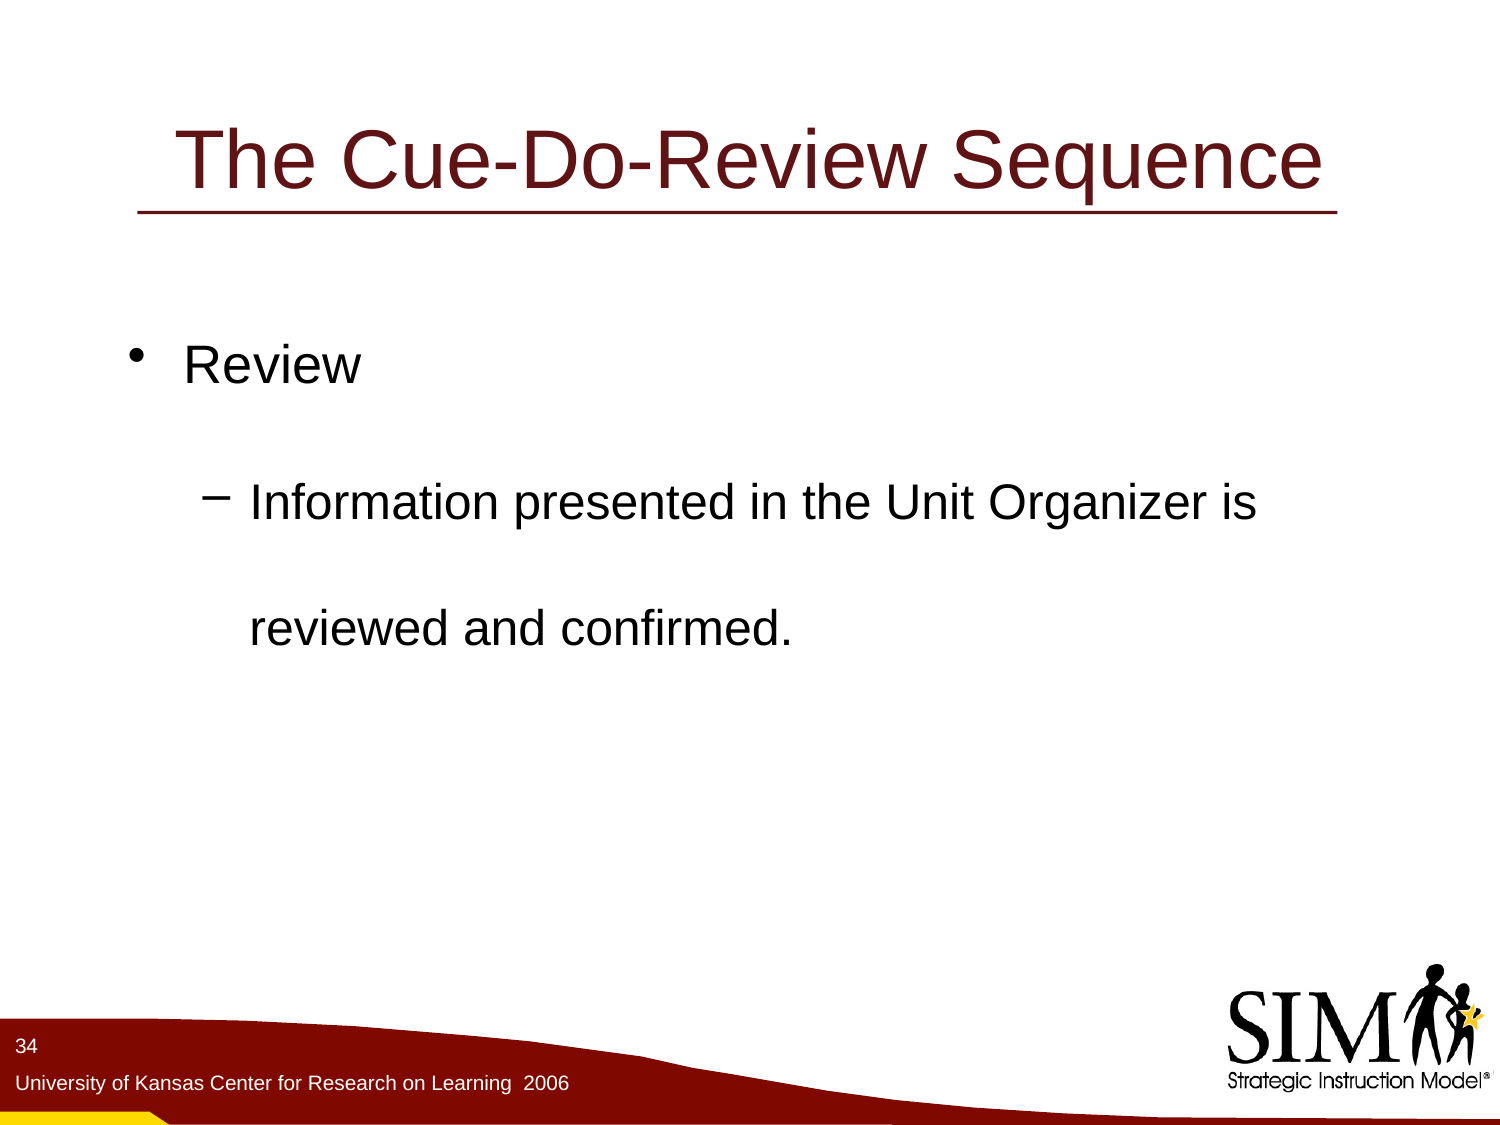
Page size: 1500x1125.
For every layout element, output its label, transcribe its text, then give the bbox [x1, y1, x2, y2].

list Review Information presented in the Unit Organizer is reviewed and confirmed. [112, 249, 1388, 901]
footer University of Kansas Center for Research on Learning 2006 [0, 1062, 626, 1101]
slide_number 34 [0, 1024, 313, 1062]
title The Cue-Do-Review Sequence [112, 74, 1388, 213]
picture [1222, 949, 1500, 1108]
